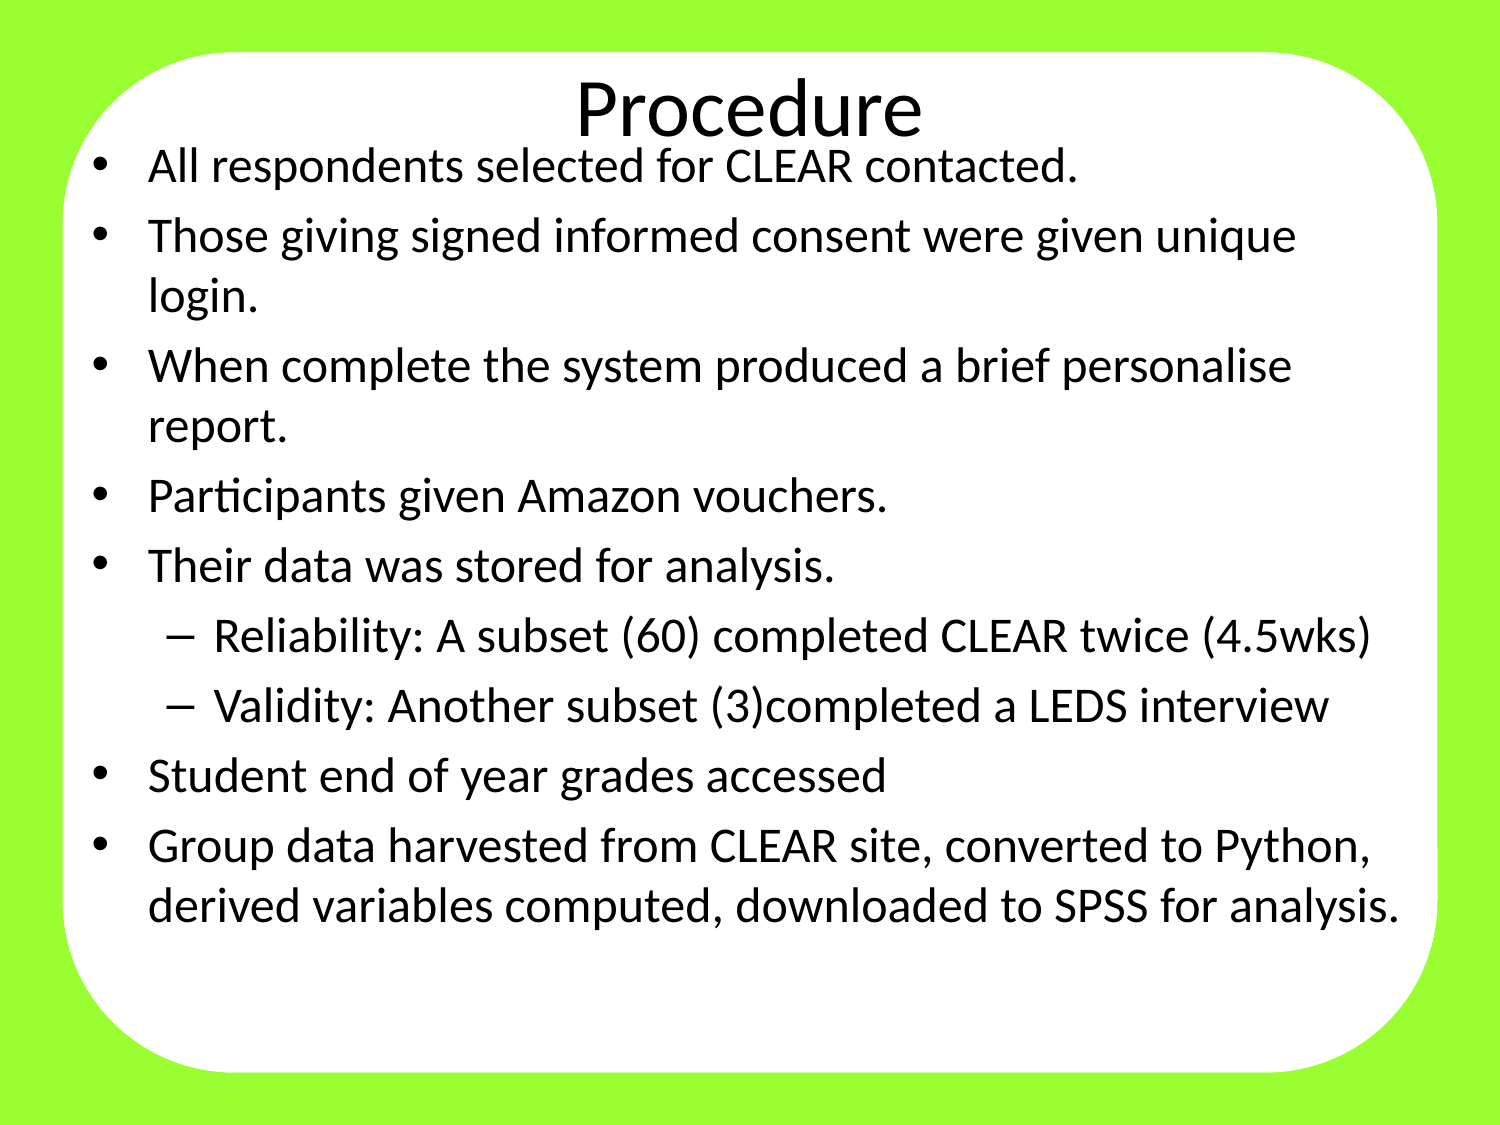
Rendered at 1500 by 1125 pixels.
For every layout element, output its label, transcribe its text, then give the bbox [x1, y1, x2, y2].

list All respondents selected for CLEAR contacted. Those giving signed informed consent were given unique login. When complete the system produced a brief personalise report. Participants given Amazon vouchers. Their data was stored for analysis. Reliability: A subset (60) completed CLEAR twice (4.5wks) Validity: Another subset (3)completed a LEDS interview Student end of year grades accessed Group data harvested from CLEAR site, converted to Python, derived variables computed, downloaded to SPSS for analysis. [76, 125, 1436, 1047]
title Procedure [75, 45, 1425, 161]
